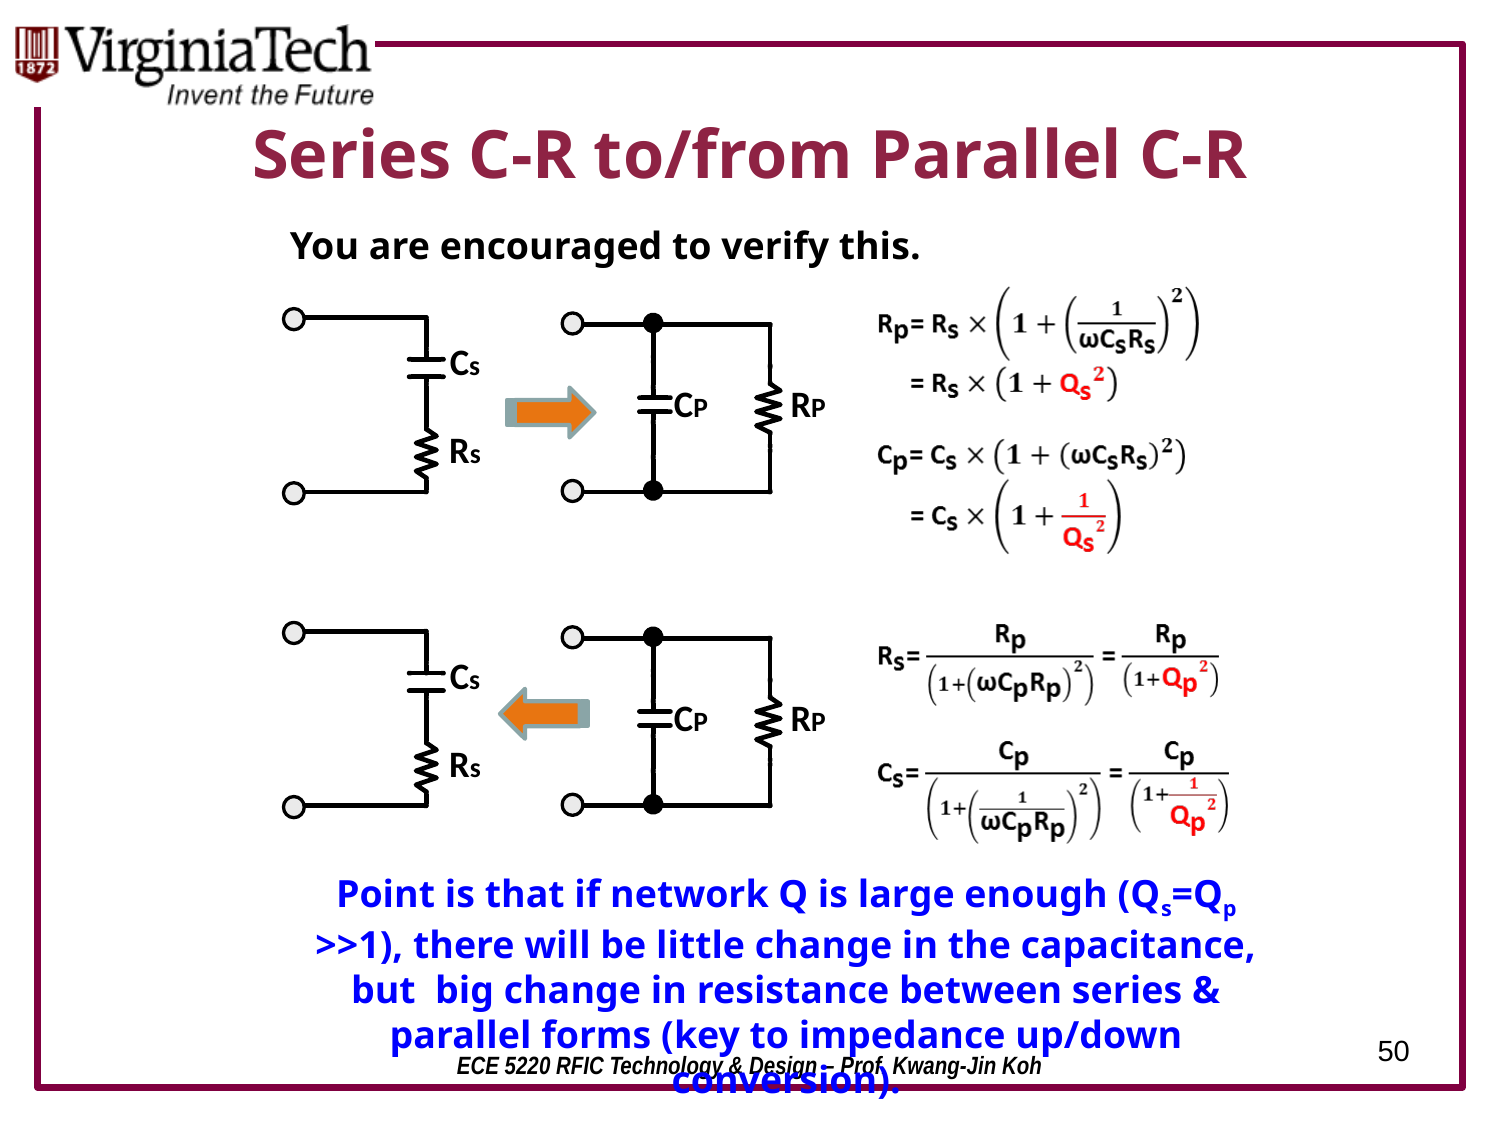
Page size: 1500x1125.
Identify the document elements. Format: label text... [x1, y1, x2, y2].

picture [15, 24, 375, 107]
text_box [274, 613, 847, 827]
title Series C-R to/from Parallel C-R [75, 104, 1425, 213]
slide_number 50 [1074, 1024, 1425, 1103]
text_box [274, 299, 847, 513]
text_box [862, 728, 1250, 852]
text_box Point is that if network Q is large enough (Qs=Qp >>1), there will be little change in the capacitance, but big change in resistance between series & parallel forms (key to impedance up/down conversion). [285, 862, 1288, 1109]
text_box [862, 427, 1213, 563]
text_box [862, 275, 1250, 411]
text_box You are encouraged to verify this. [274, 214, 1188, 274]
text_box [862, 612, 1250, 714]
